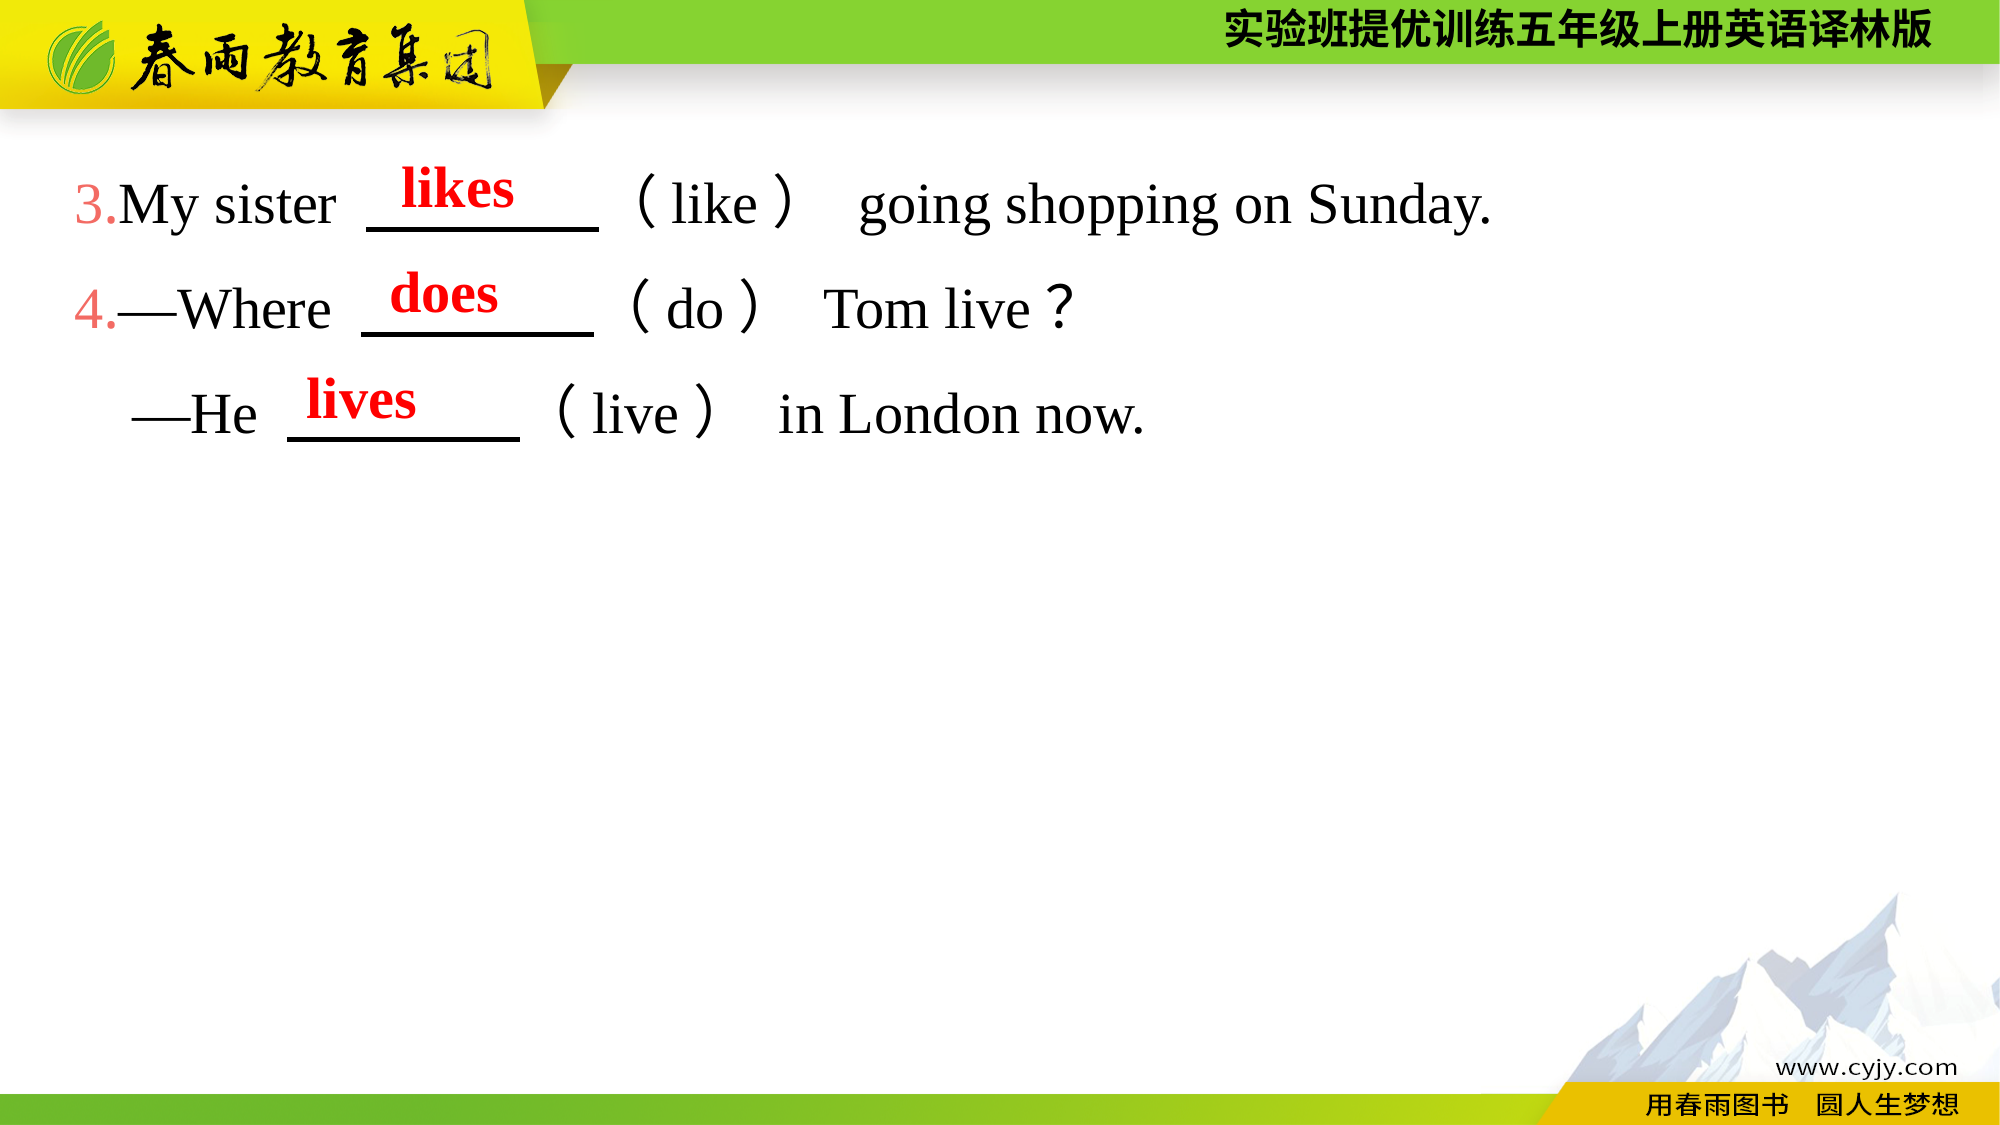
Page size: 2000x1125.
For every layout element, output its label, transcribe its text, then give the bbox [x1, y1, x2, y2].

text_box likes [386, 141, 530, 227]
list 3.My sister （like） going shopping on Sunday. 4.—Where （do） Tom live？ —He （live） in London now. [59, 122, 1944, 443]
text_box lives [291, 352, 432, 438]
picture [0, 0, 2000, 1125]
text_box does [374, 246, 515, 332]
